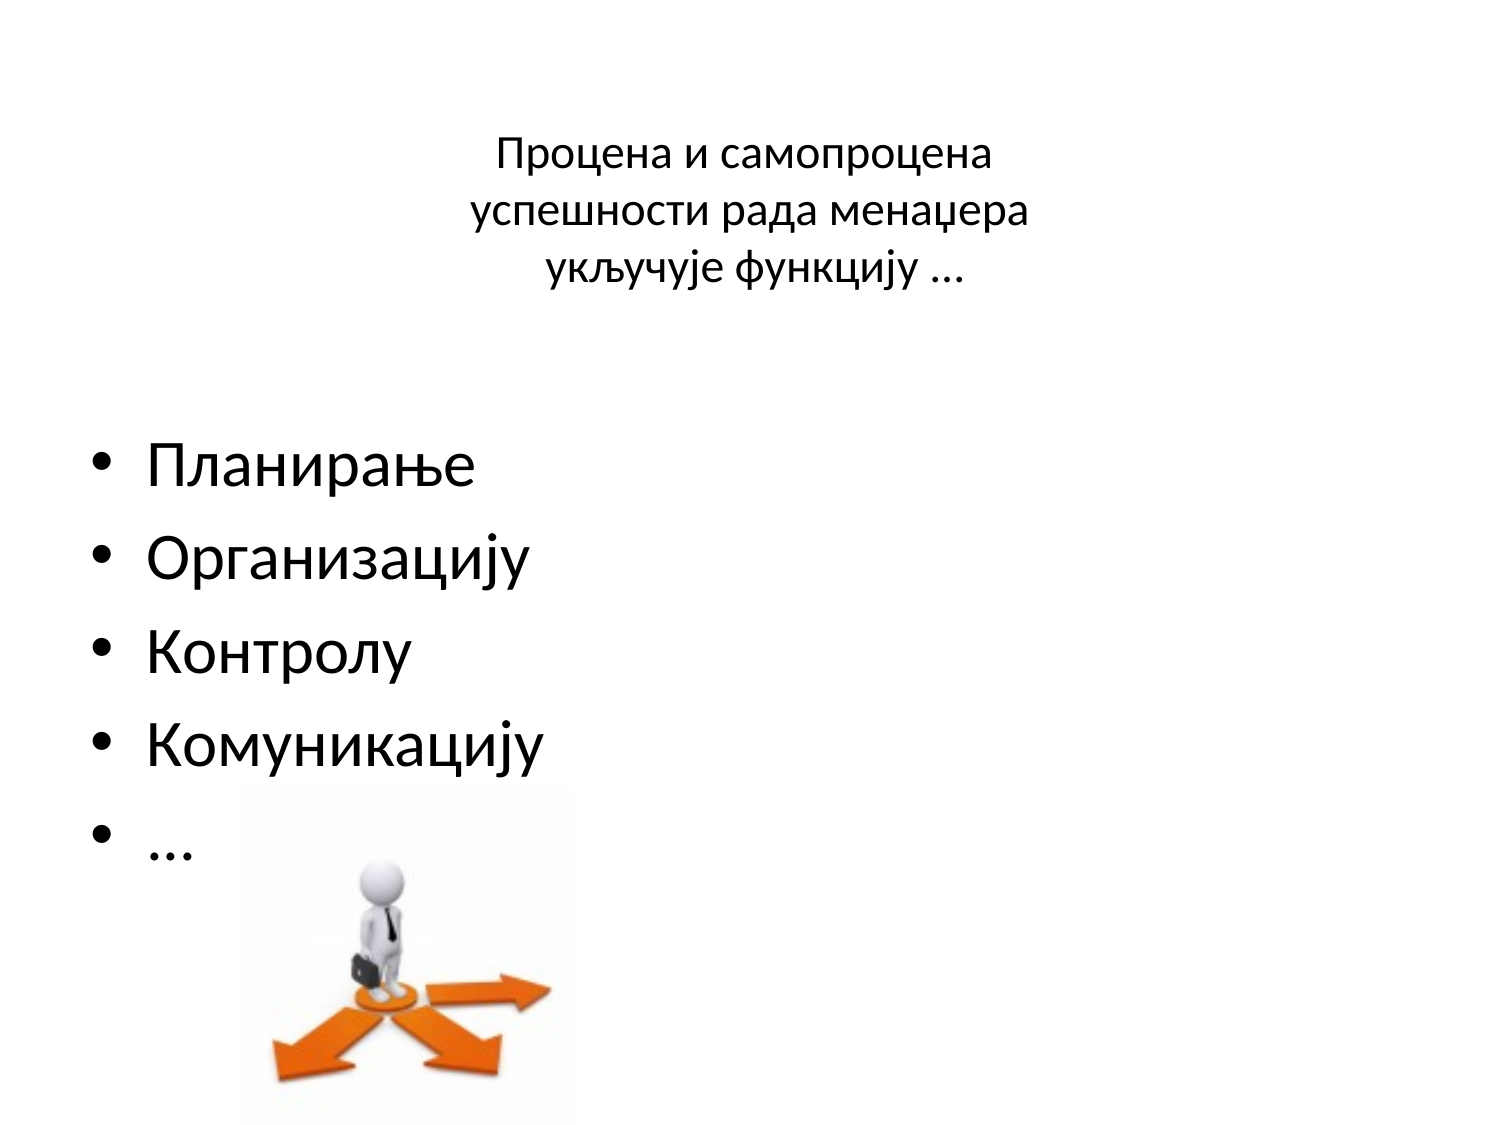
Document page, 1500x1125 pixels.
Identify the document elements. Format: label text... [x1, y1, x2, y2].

title Процена и самопроцена успешности рада менаџера укључује функцију ... [75, 112, 1425, 300]
list Планирање Организацију Контролу Комуникацију ... [75, 412, 1425, 1125]
picture [237, 787, 576, 1125]
